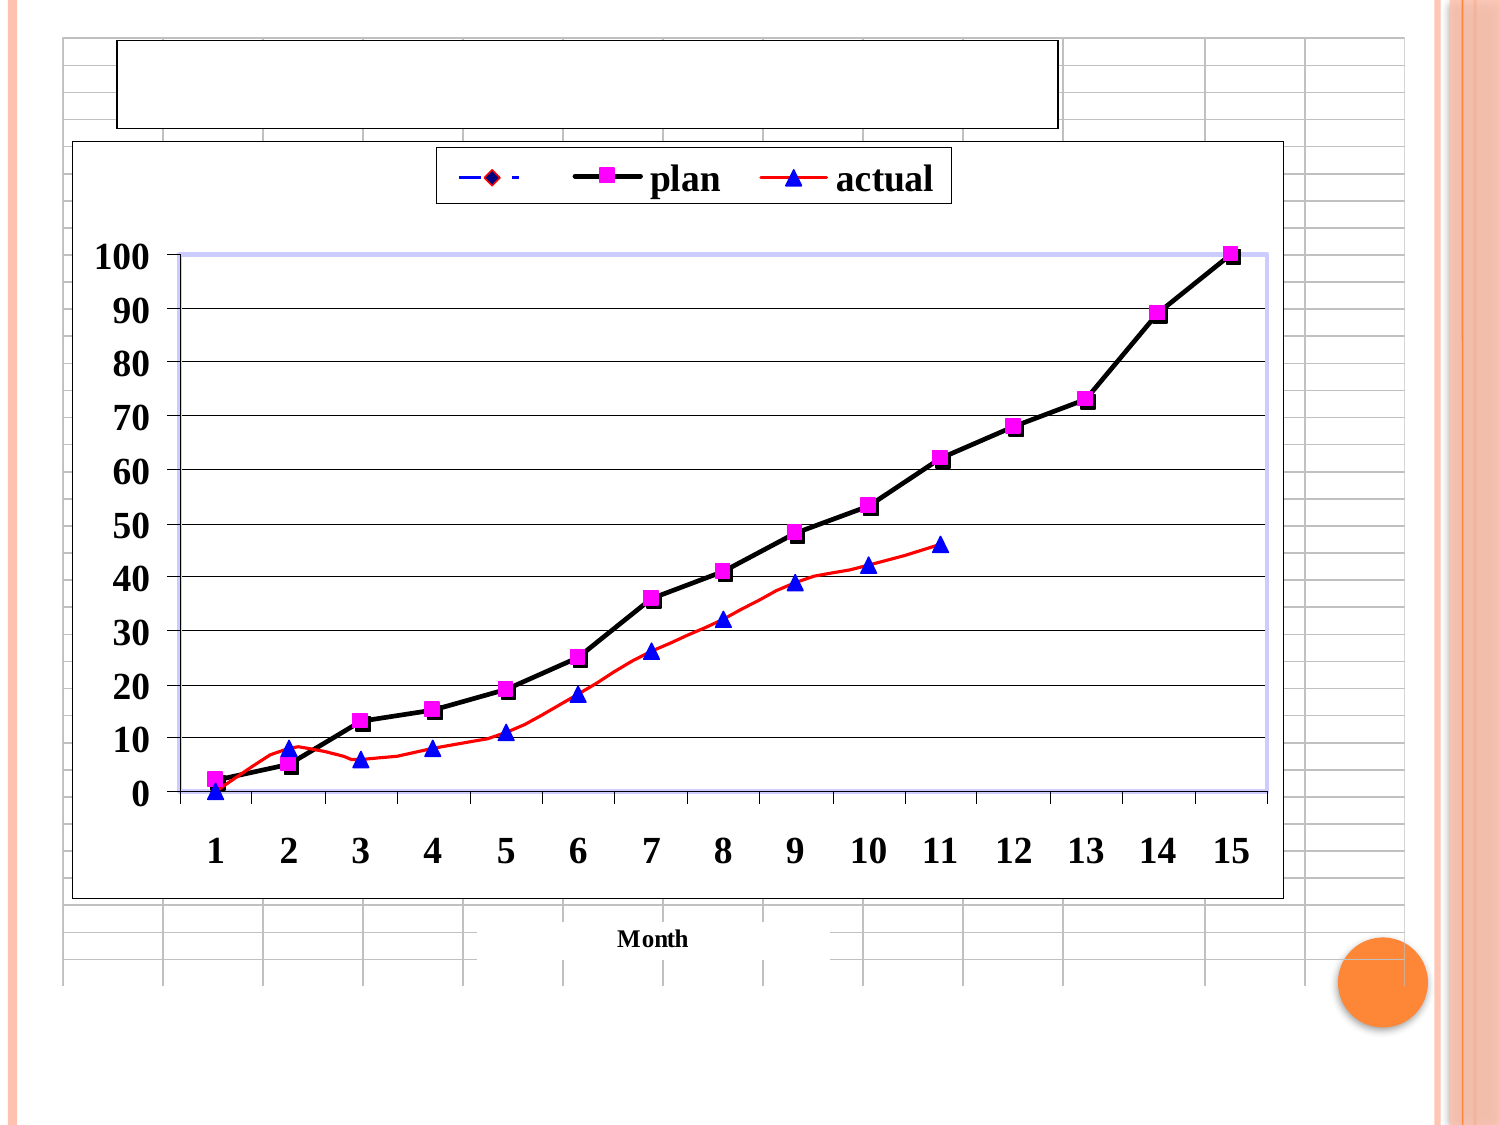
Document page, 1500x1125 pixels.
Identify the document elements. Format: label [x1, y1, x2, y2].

text_box [61, 36, 1407, 988]
